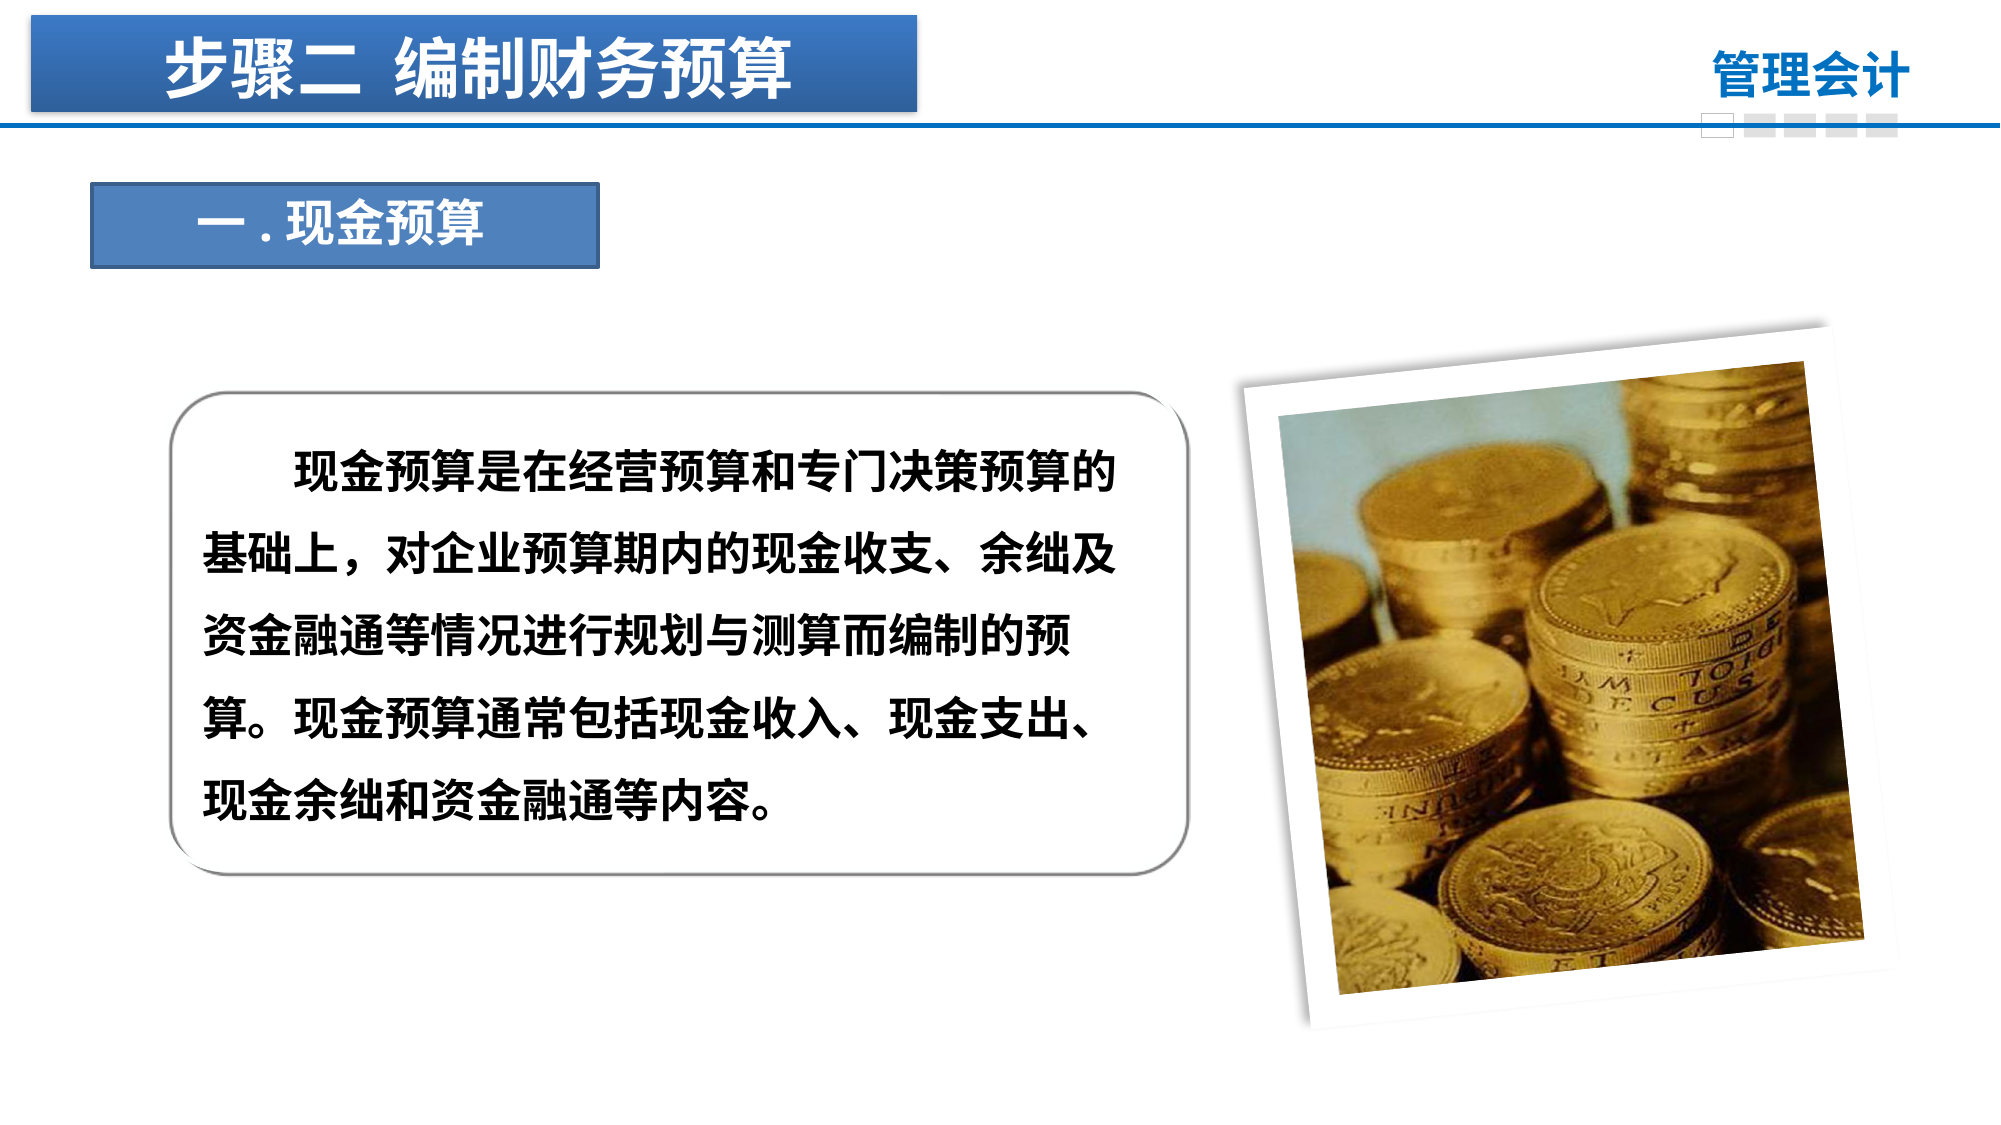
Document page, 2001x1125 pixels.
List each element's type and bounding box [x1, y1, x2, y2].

picture [1279, 362, 1864, 994]
text_box [163, 386, 1183, 870]
text_box [91, 184, 599, 268]
text_box [31, 14, 918, 117]
